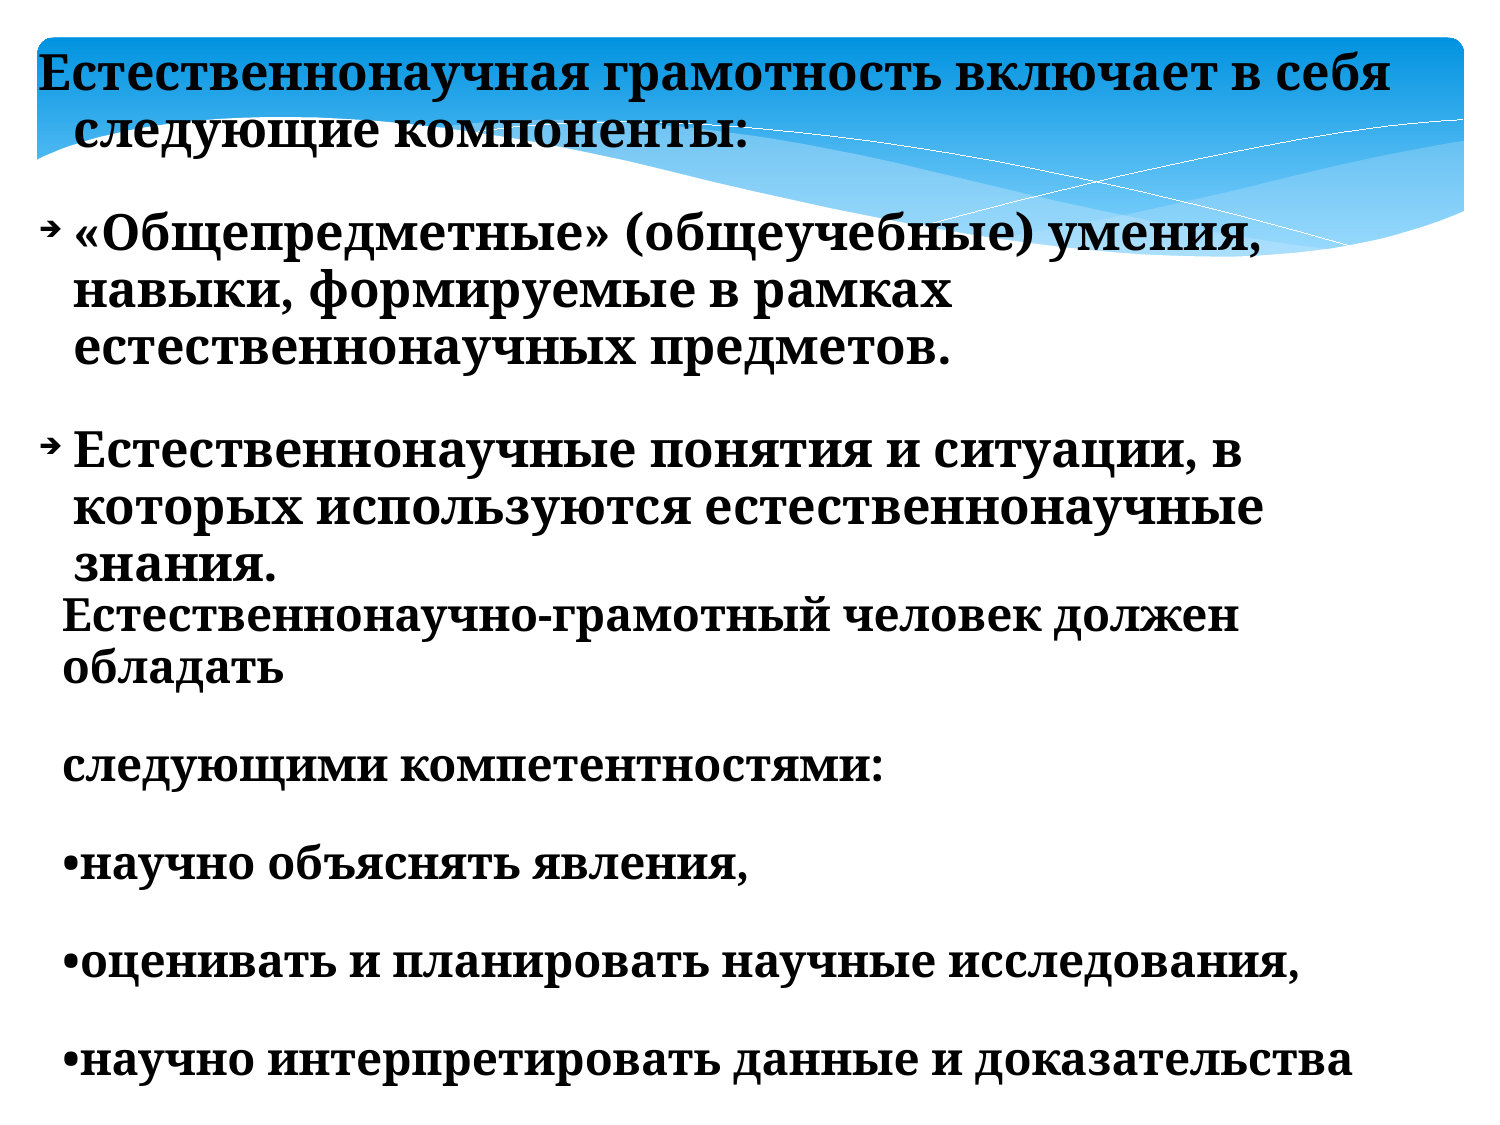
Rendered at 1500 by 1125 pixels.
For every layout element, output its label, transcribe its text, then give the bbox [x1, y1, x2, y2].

text_box Естественнонаучно-грамотный человек должен обладать следующими компетентностями: •научно объяснять явления, •оценивать и планировать научные исследования, •научно интерпретировать данные и доказательства [47, 579, 1441, 992]
text_box Естественнонаучная грамотность включает в себя следующие компоненты: «Общепредметные» (общеучебные) умения, навыки, формируемые в рамках естественнонаучных предметов. Естественнонаучные понятия и ситуации, в которых используются естественнонаучные знания. [23, 35, 1489, 1075]
